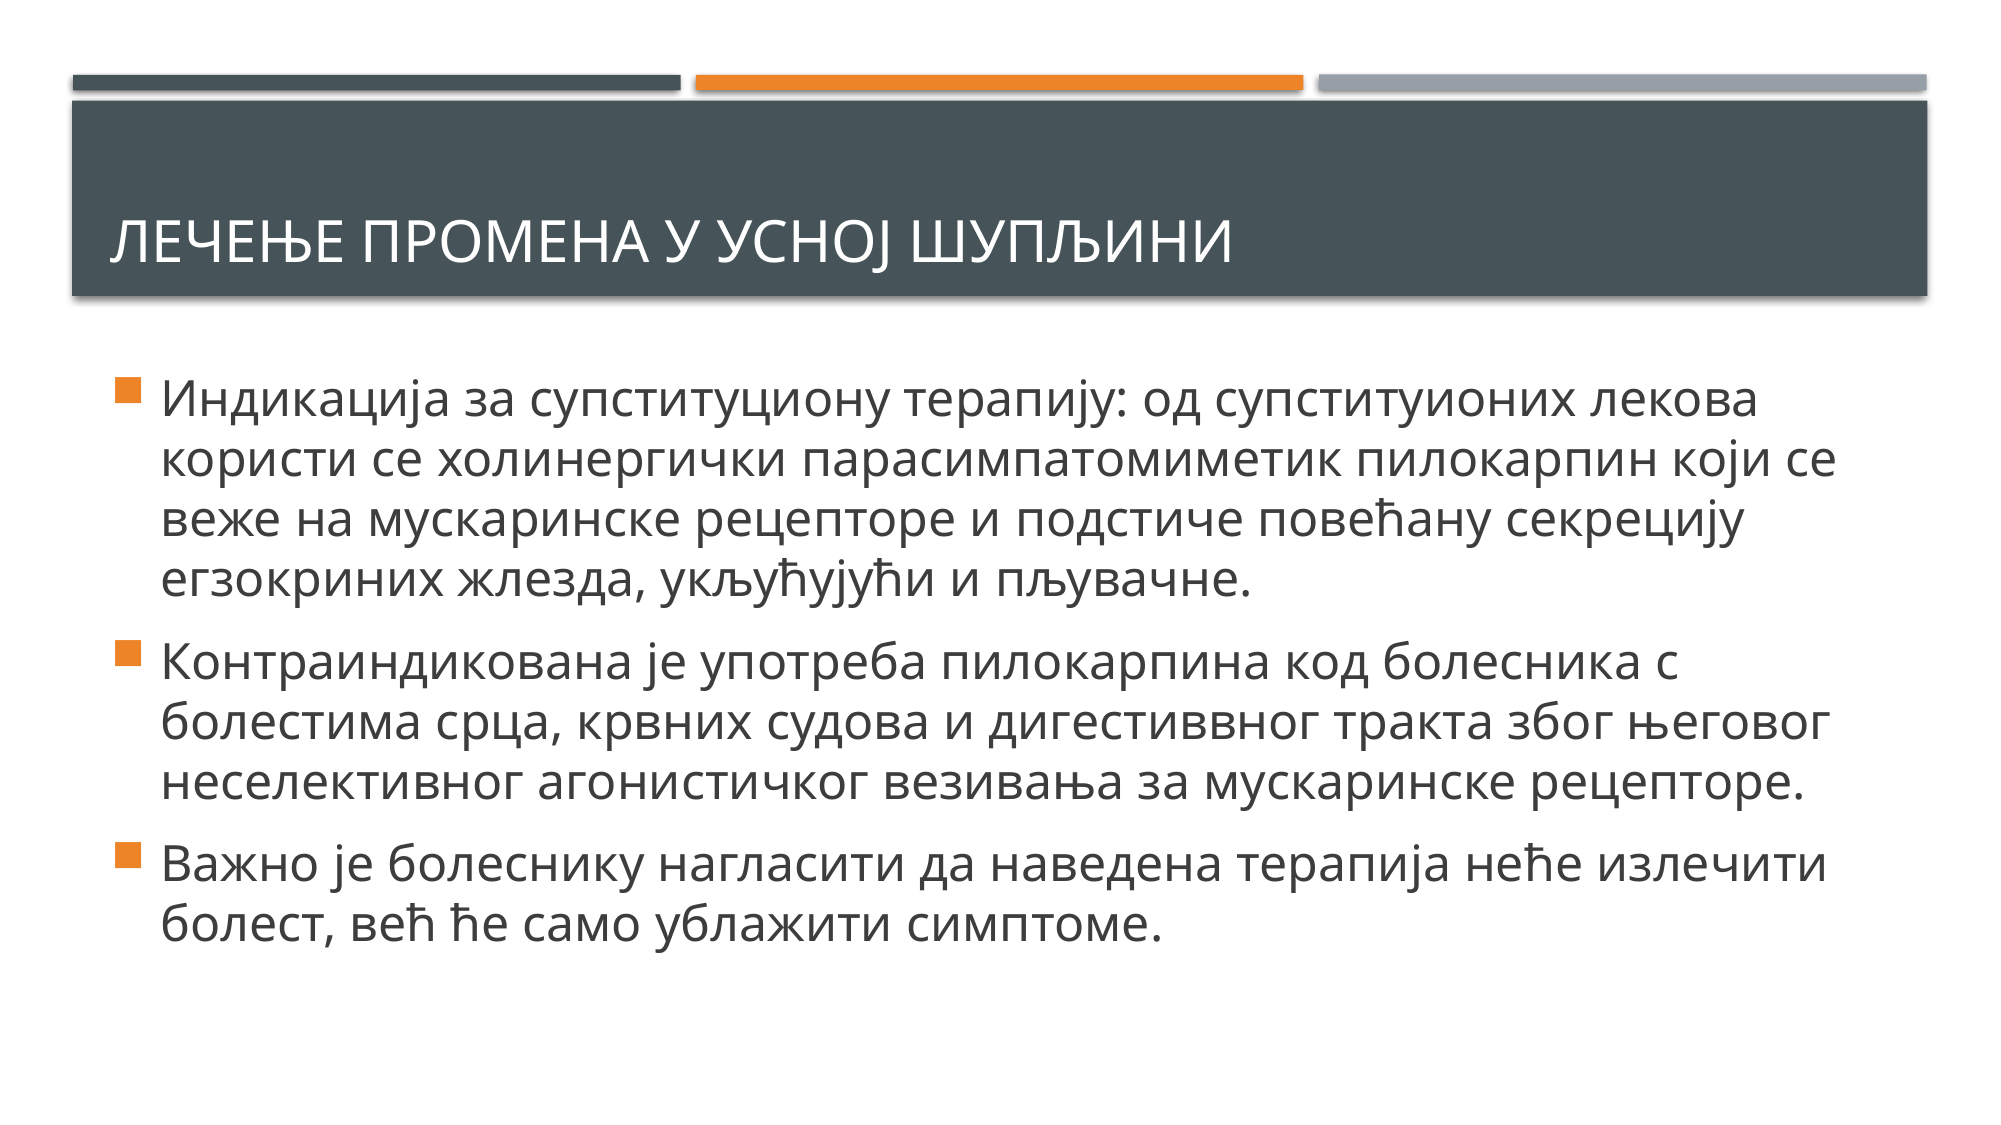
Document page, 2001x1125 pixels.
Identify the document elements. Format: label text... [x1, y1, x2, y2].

list Индикација за супституциону терапију: од супституионих лекова користи се холинергички парасимпатомиметик пилокарпин који се веже на мускаринске рецепторе и подстиче повећану секрецију егзокриних жлезда, укљућујући и пљувачне. Контраиндикована је употреба пилокарпина код болесника с болестима срца, крвних судова и дигестиввног тракта због његовог неселективног агонистичког везивања за мускаринске рецепторе. Важно је болеснику нагласити да наведена терапија неће излечити болест, већ ће само ублажити симптоме. [95, 357, 1905, 962]
title Лечење промена у усној шупљини [95, 115, 1905, 282]
